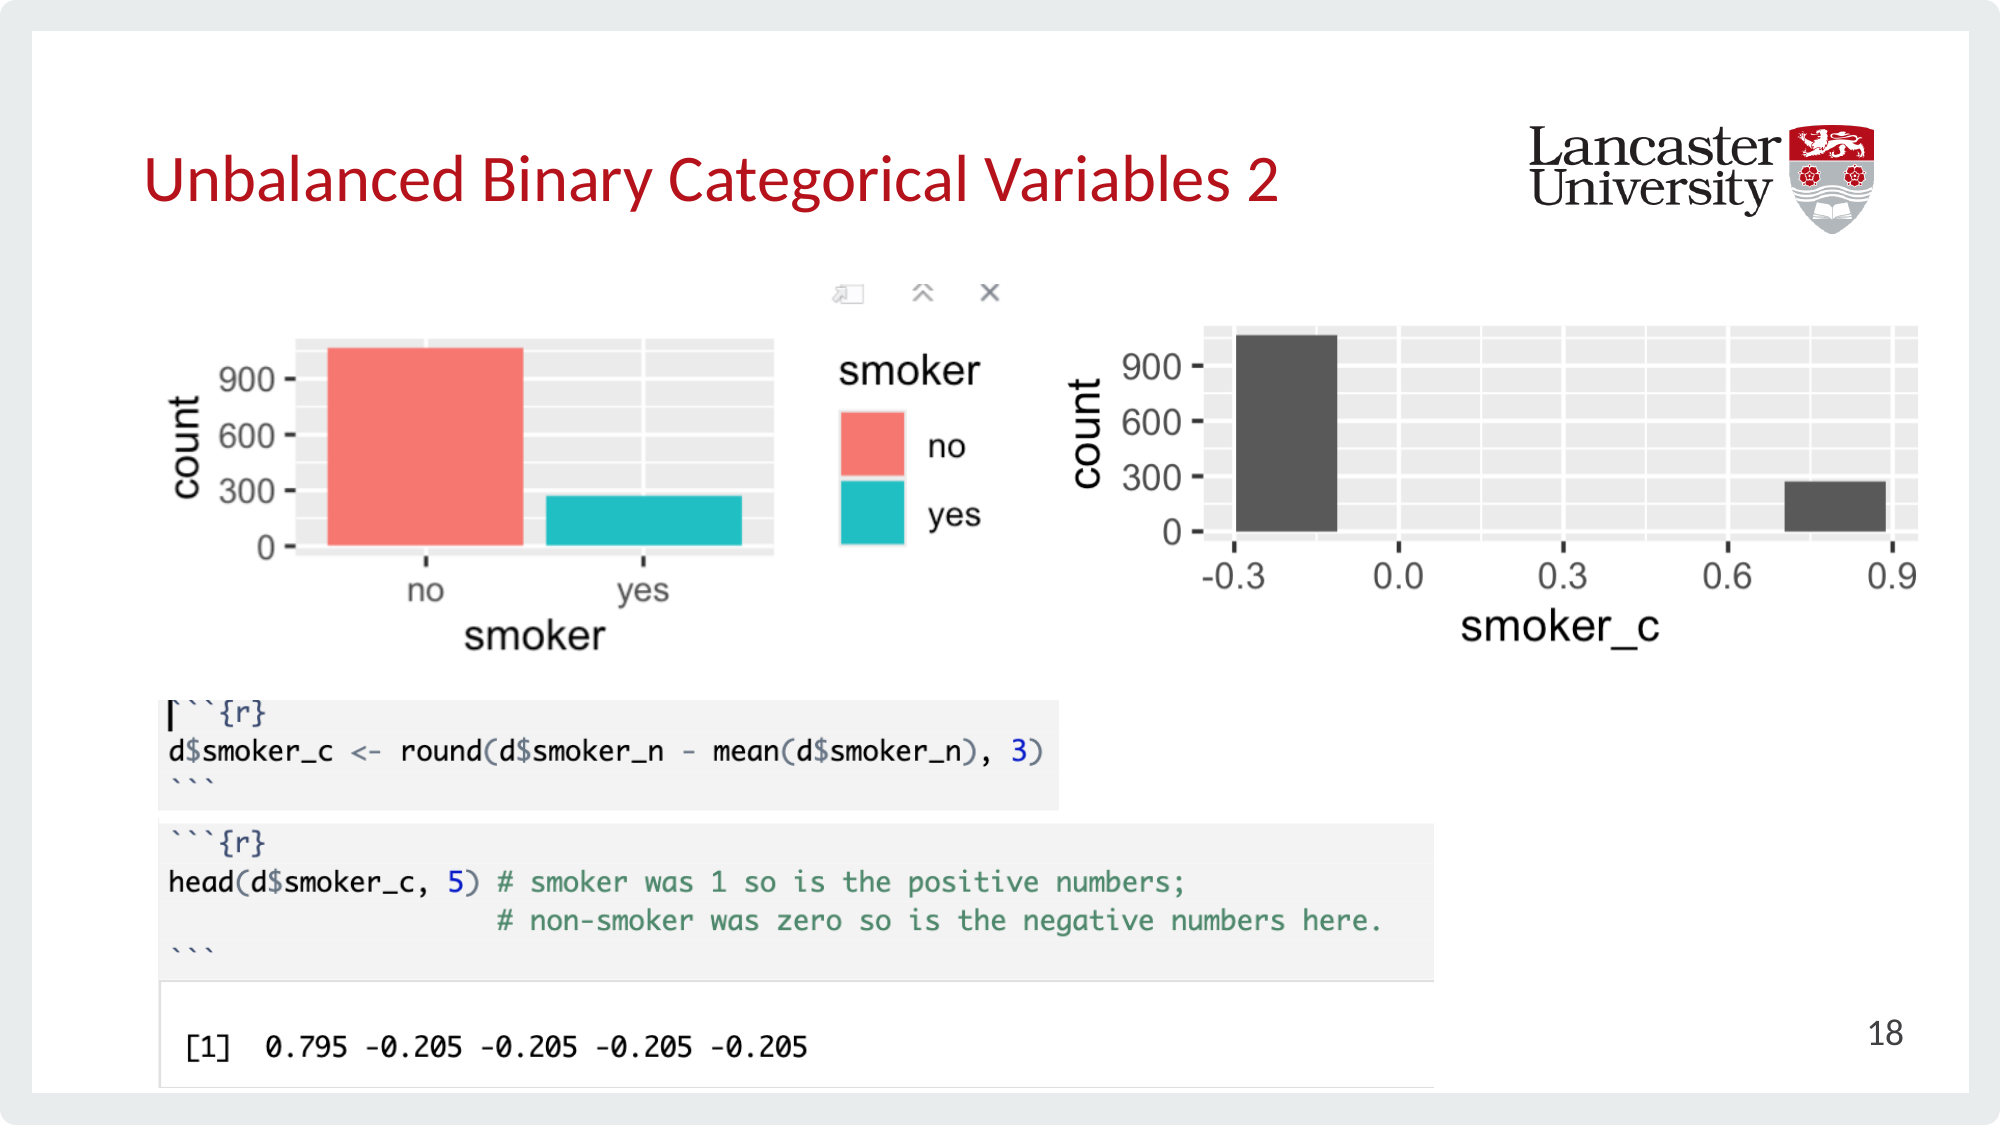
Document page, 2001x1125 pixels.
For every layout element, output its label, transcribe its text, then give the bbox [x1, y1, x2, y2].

slide_number 18 [1468, 1001, 1919, 1061]
title Unbalanced Binary Categorical Variables 2 [128, 78, 1448, 279]
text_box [158, 700, 1435, 1089]
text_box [126, 284, 1964, 679]
